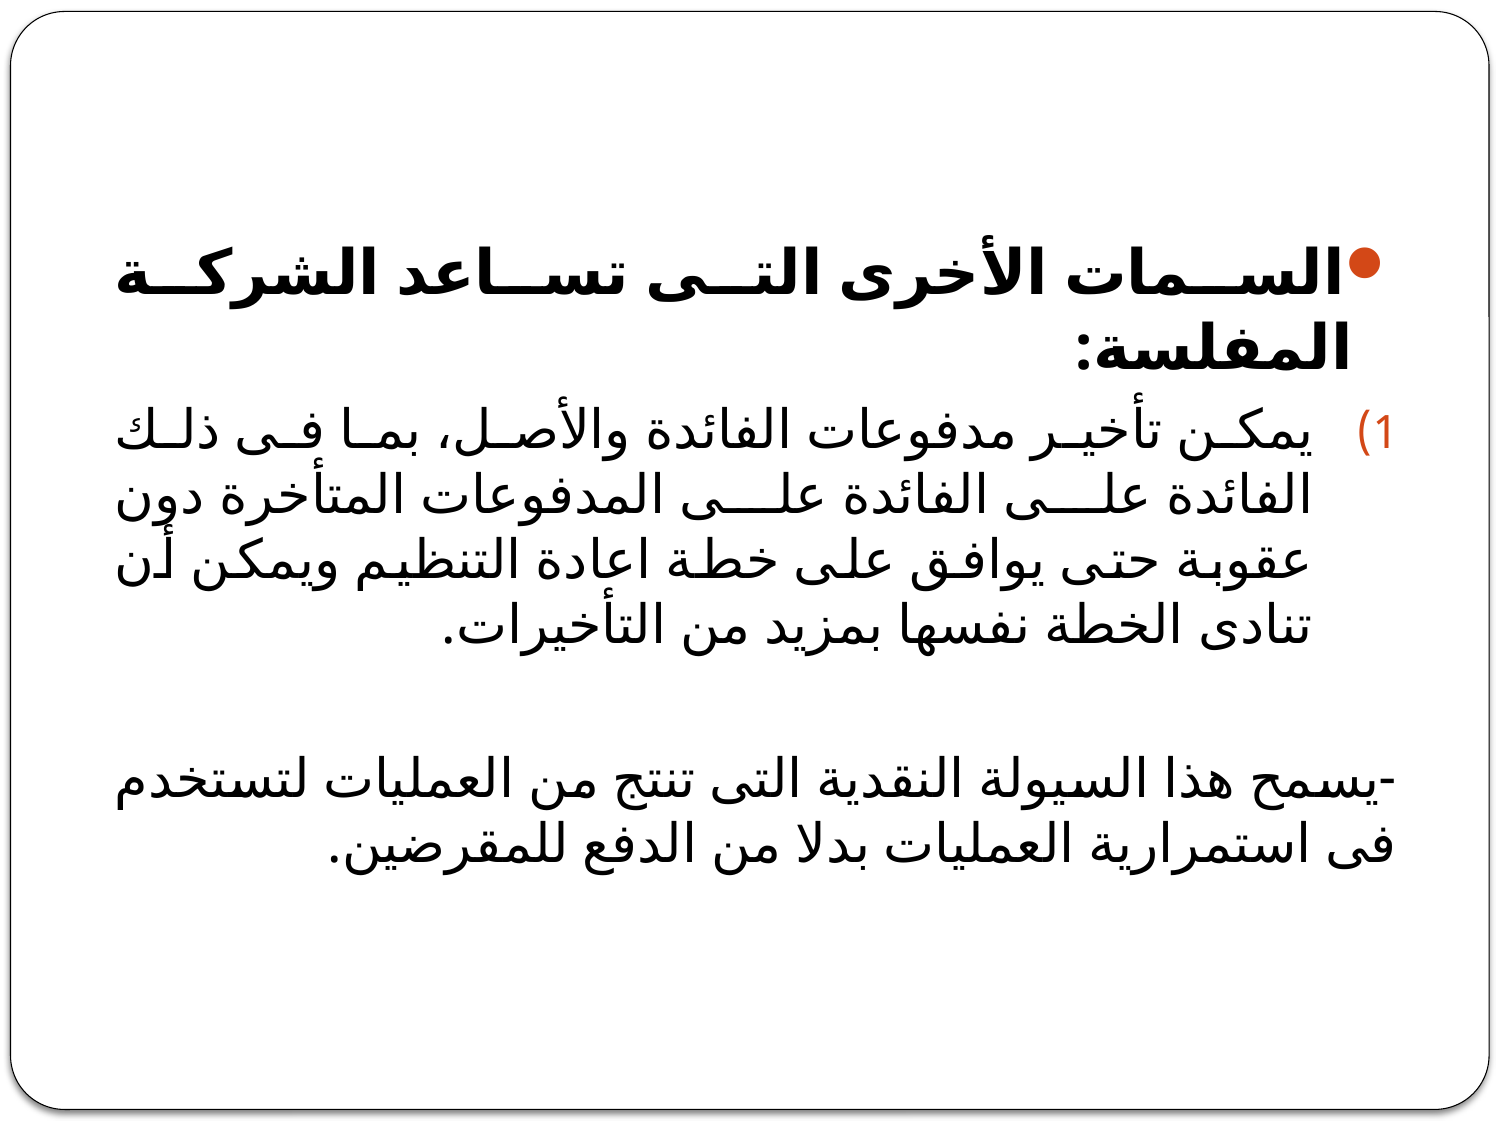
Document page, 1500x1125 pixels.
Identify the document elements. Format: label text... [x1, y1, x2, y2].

list السمات الأخرى التى تساعد الشركة المفلسة: يمكن تأخير مدفوعات الفائدة والأصل، بما فى ذلك الفائدة على الفائدة على المدفوعات المتأخرة دون عقوبة حتى يوافق على خطة اعادة التنظيم ويمكن أن تنادى الخطة نفسها بمزيد من التأخيرات. -يسمح هذا السيولة النقدية التى تنتج من العمليات لتستخدم فى استمرارية العمليات بدلا من الدفع للمقرضين. [99, 137, 1413, 1075]
